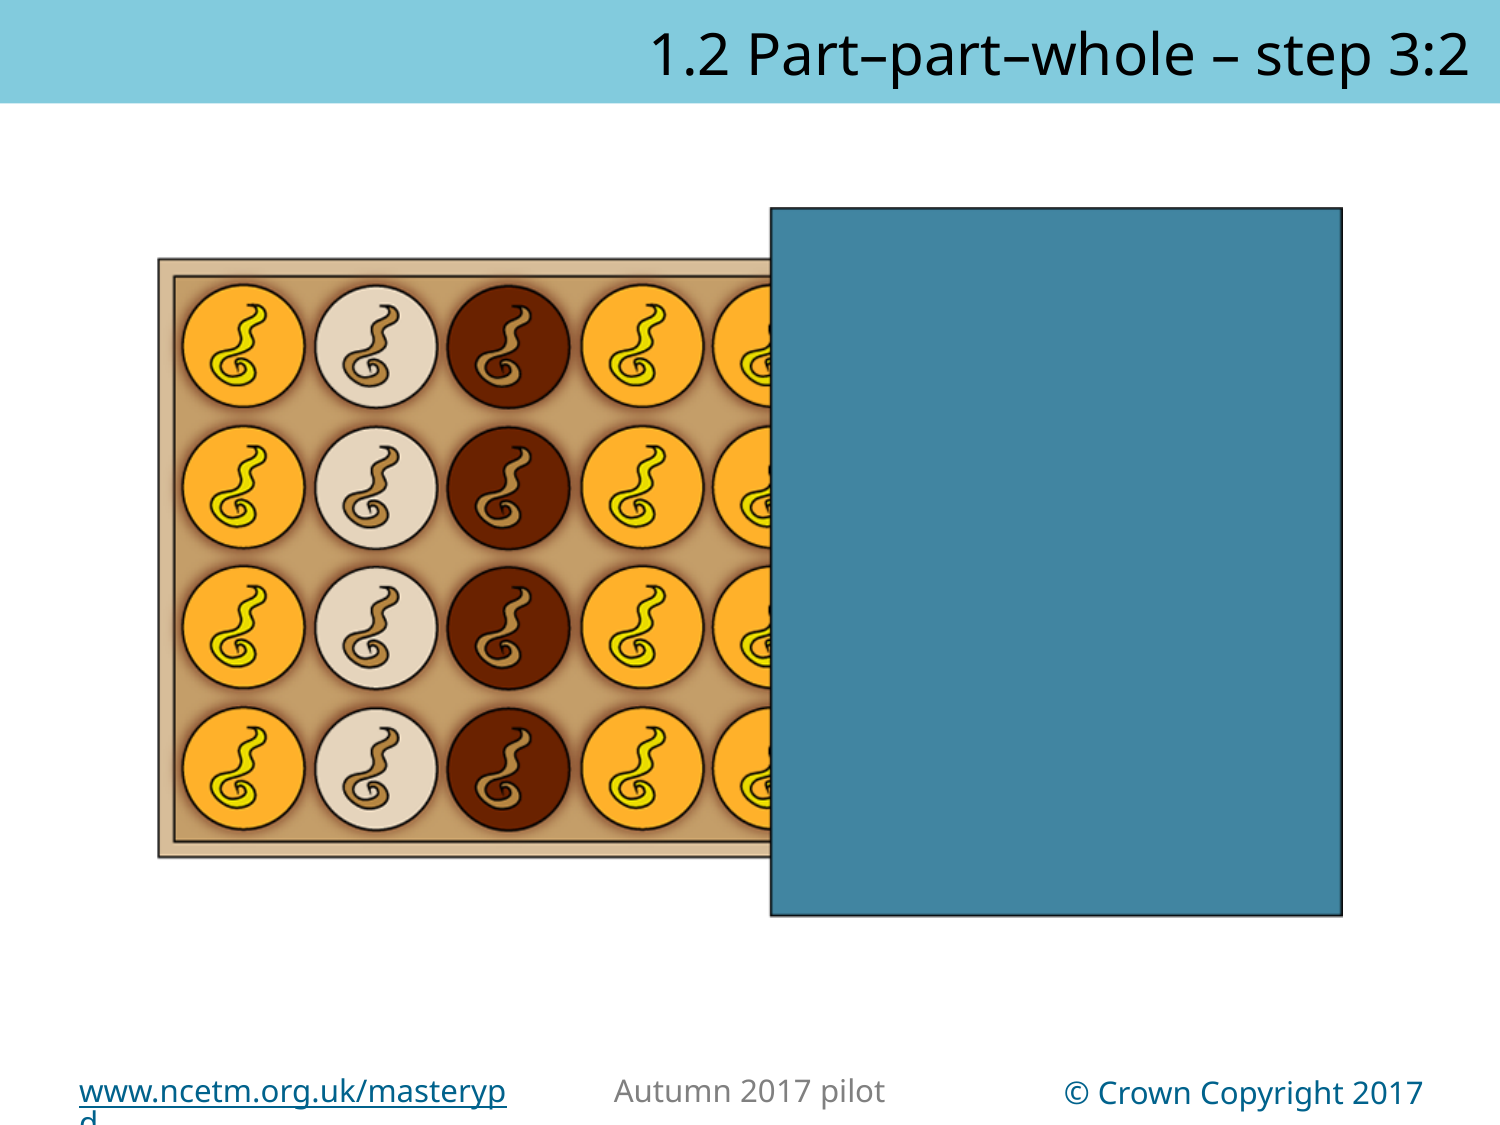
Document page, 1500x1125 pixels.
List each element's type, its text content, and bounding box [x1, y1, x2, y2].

list 1.2 Part–part–whole – step 3:2 [0, 0, 1500, 104]
picture [156, 207, 1343, 918]
